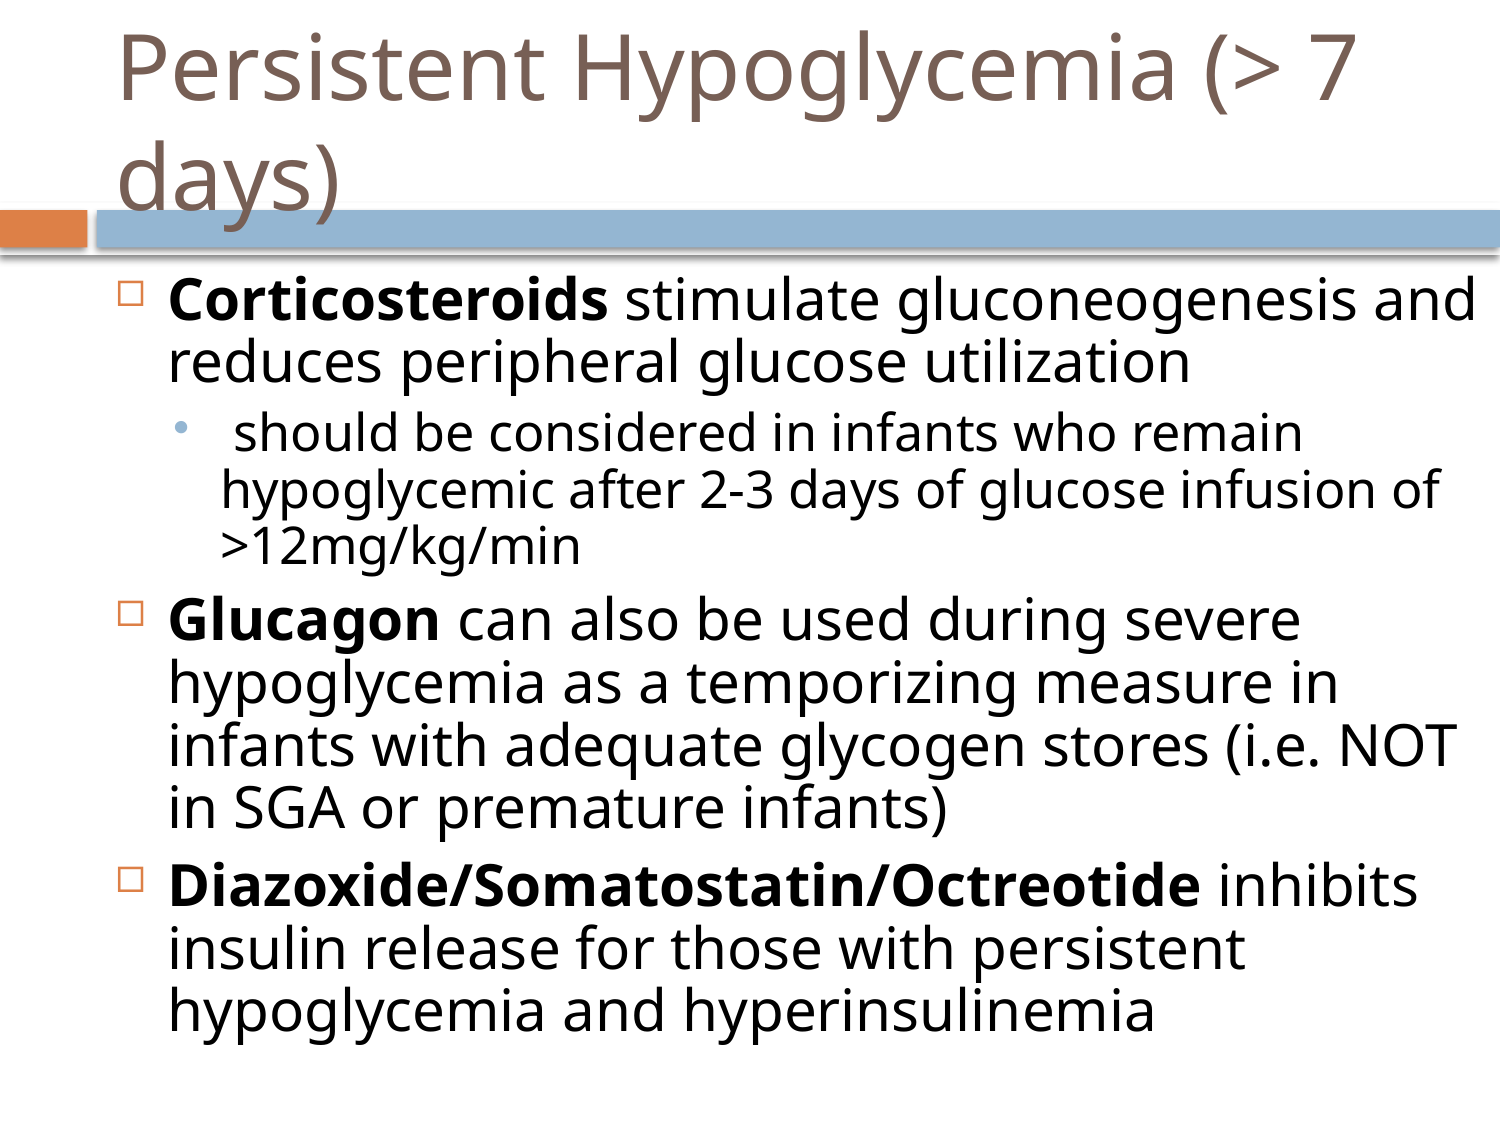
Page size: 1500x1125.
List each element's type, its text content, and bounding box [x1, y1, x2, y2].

title Persistent Hypoglycemia (> 7 days) [100, 37, 1438, 200]
list Corticosteroids stimulate gluconeogenesis and reduces peripheral glucose utilization should be considered in infants who remain hypoglycemic after 2-3 days of glucose infusion of >12mg/kg/min Glucagon can also be used during severe hypoglycemia as a temporizing measure in infants with adequate glycogen stores (i.e. NOT in SGA or premature infants) Diazoxide/Somatostatin/Octreotide inhibits insulin release for those with persistent hypoglycemia and hyperinsulinemia [100, 262, 1500, 1125]
